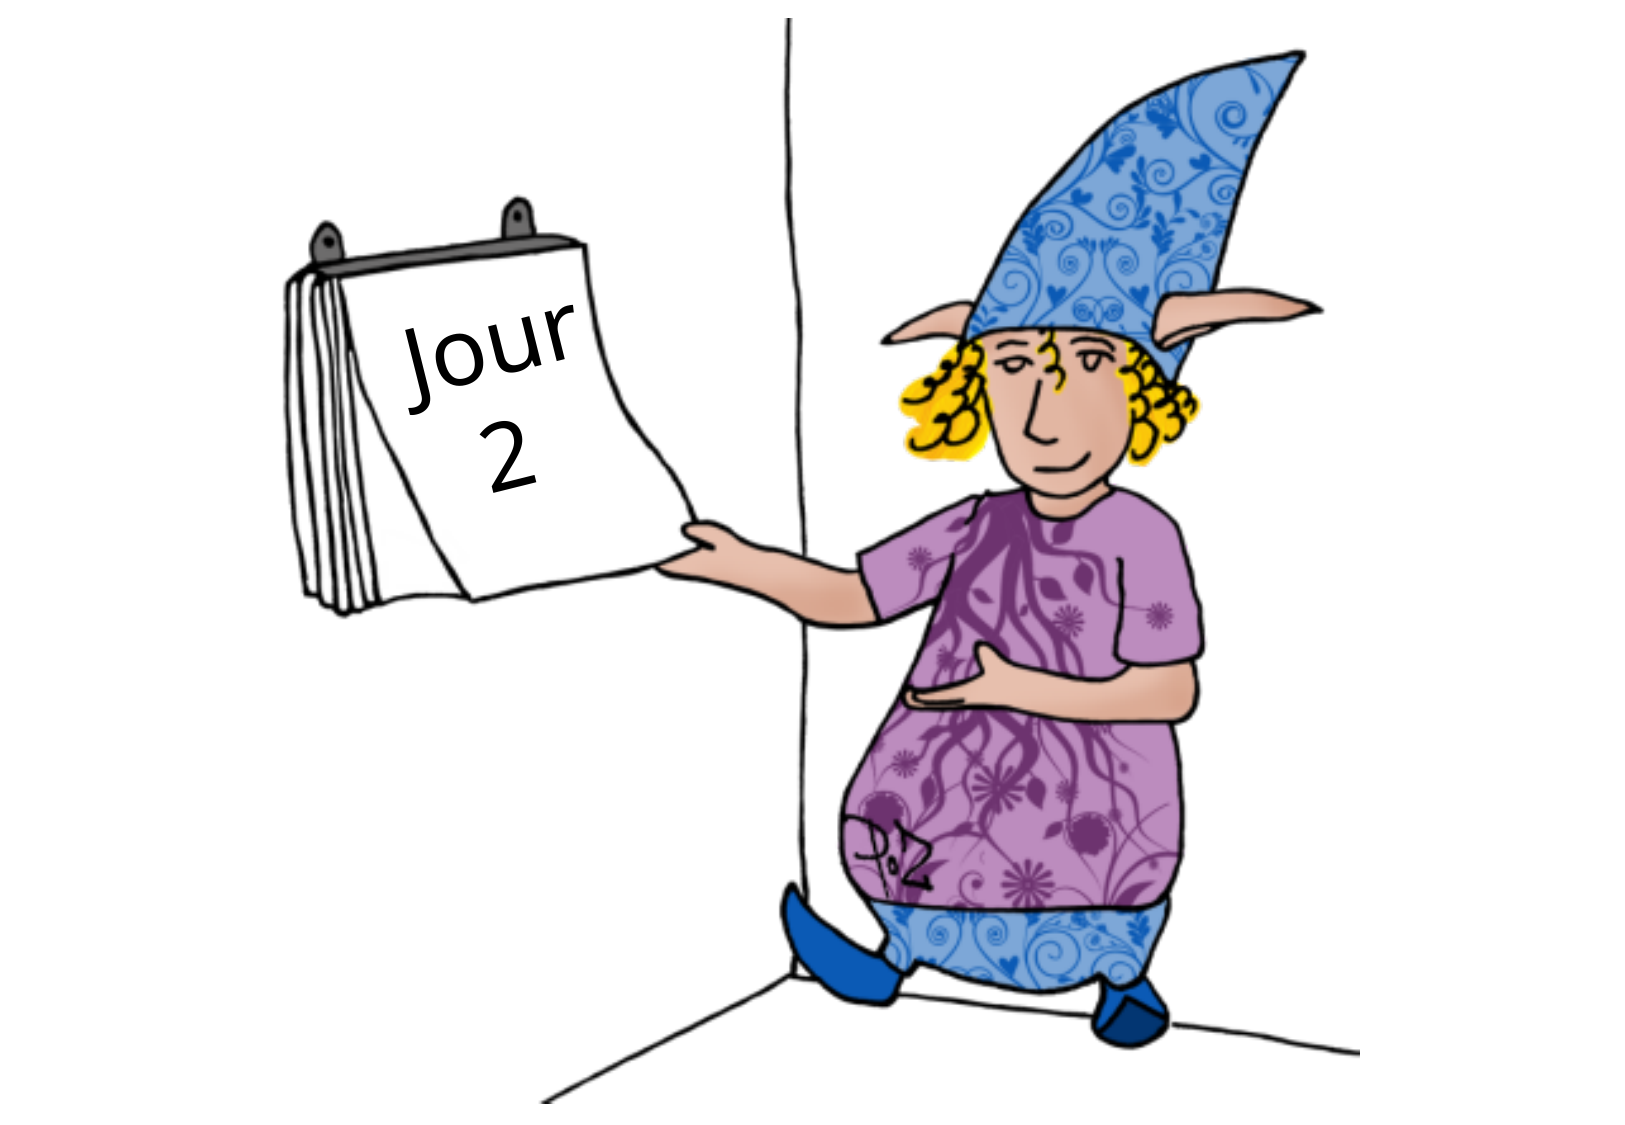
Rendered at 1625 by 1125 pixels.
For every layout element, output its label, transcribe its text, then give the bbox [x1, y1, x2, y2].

picture [264, 18, 1360, 1104]
text_box Jour 2 [328, 240, 682, 547]
